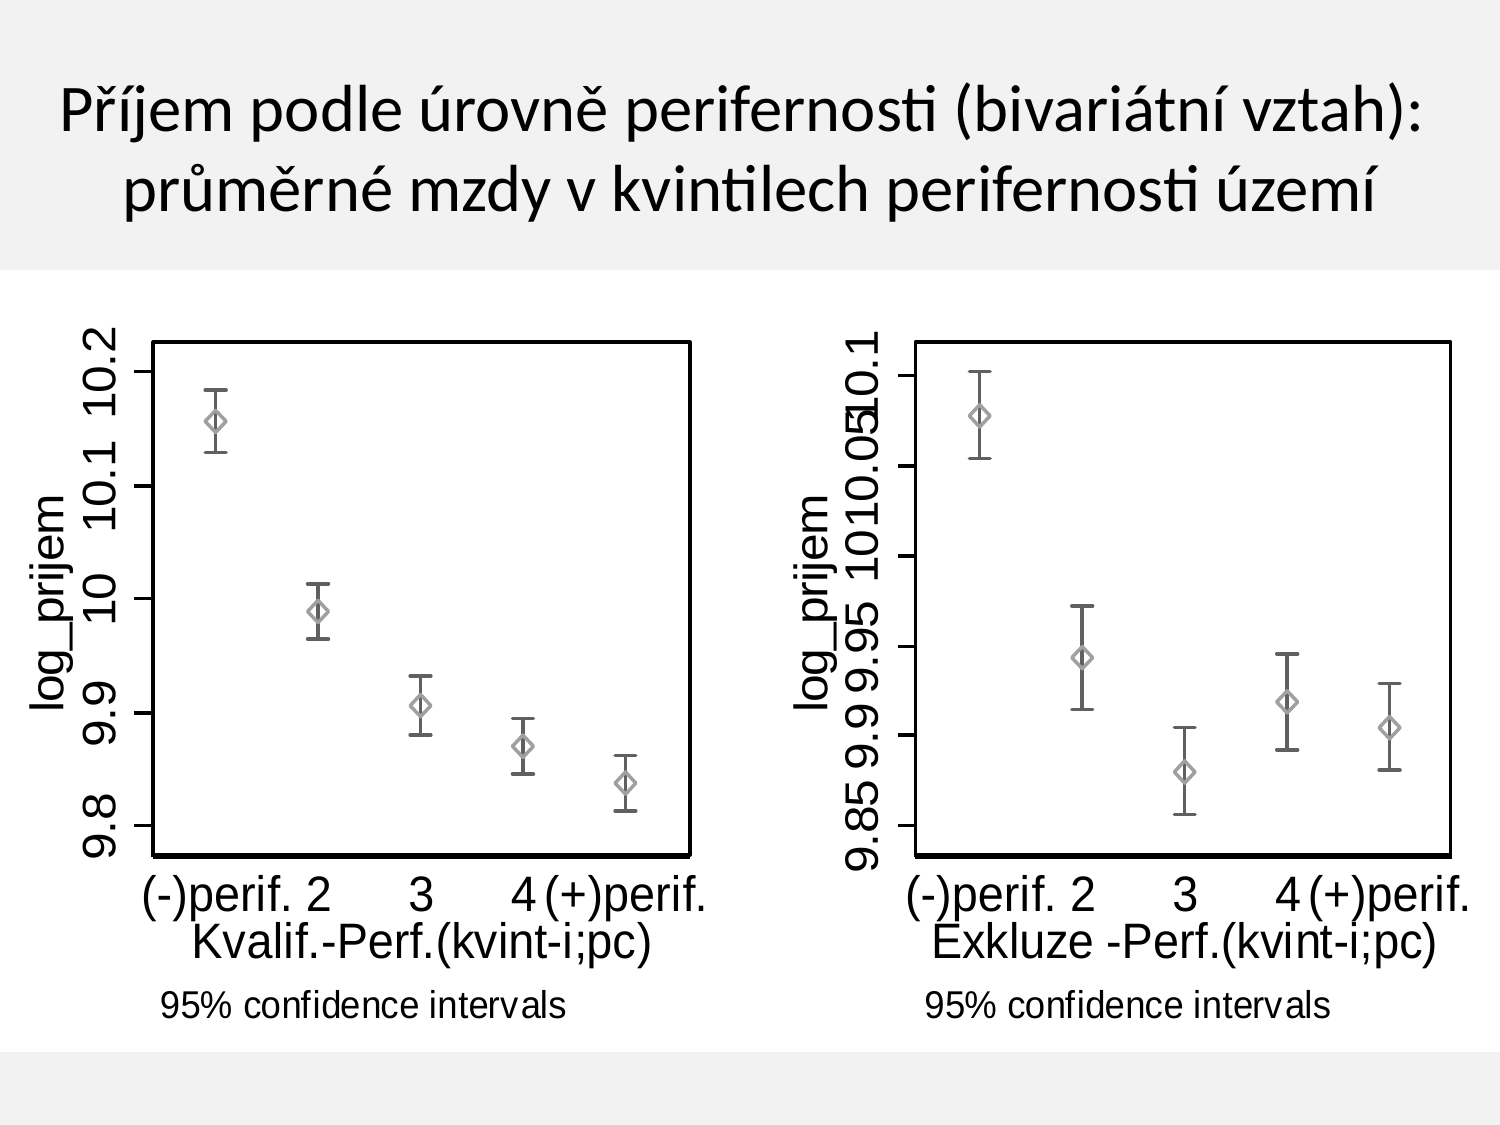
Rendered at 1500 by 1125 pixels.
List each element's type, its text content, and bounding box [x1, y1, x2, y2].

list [0, 255, 1500, 1052]
title Příjem podle úrovně perifernosti (bivariátní vztah): průměrné mzdy v kvintilech perifernosti území [17, 45, 1483, 244]
